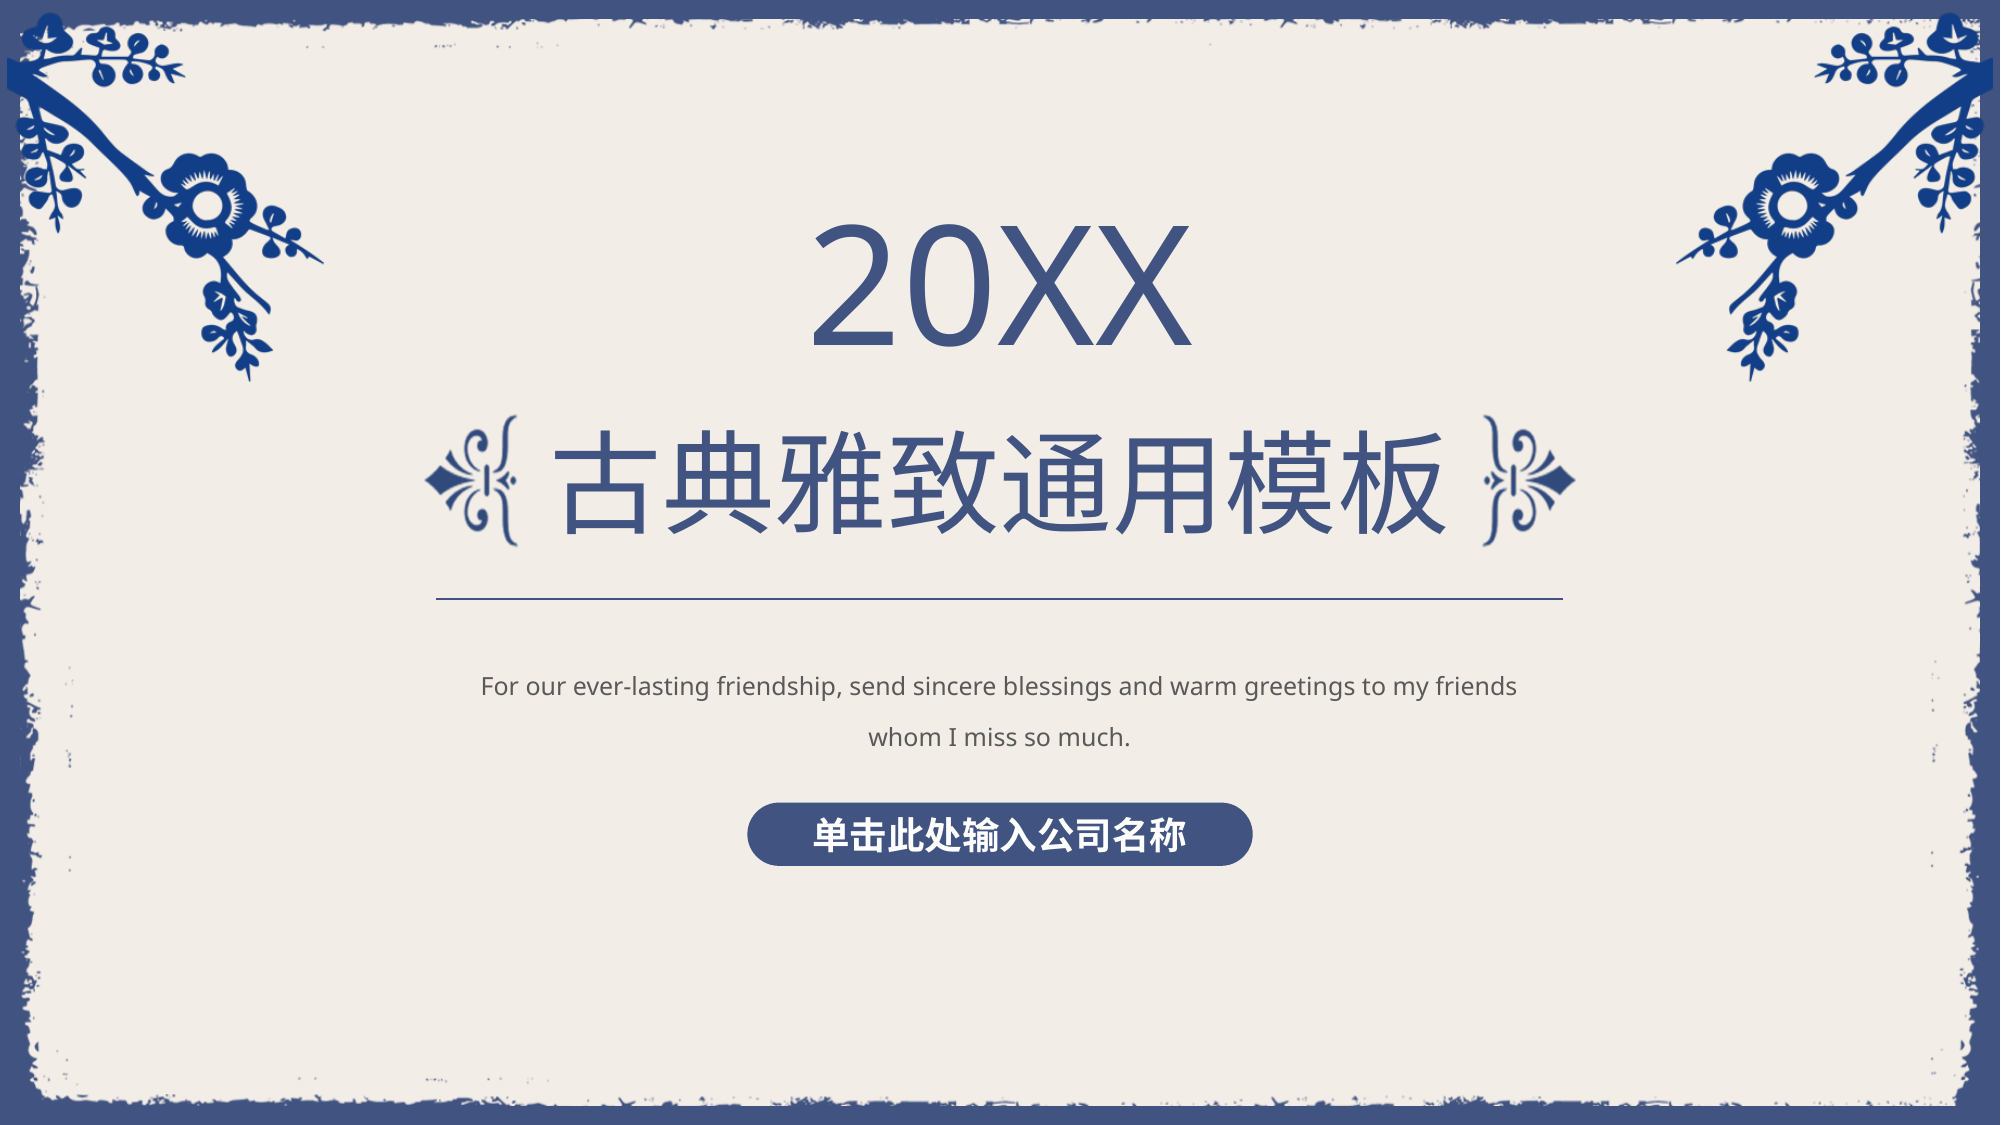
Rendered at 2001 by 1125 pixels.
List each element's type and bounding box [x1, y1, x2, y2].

picture [7, 6, 324, 388]
picture [1676, 6, 1993, 388]
picture [404, 434, 539, 528]
text_box [0, 6, 2000, 1119]
picture [1461, 434, 1596, 528]
